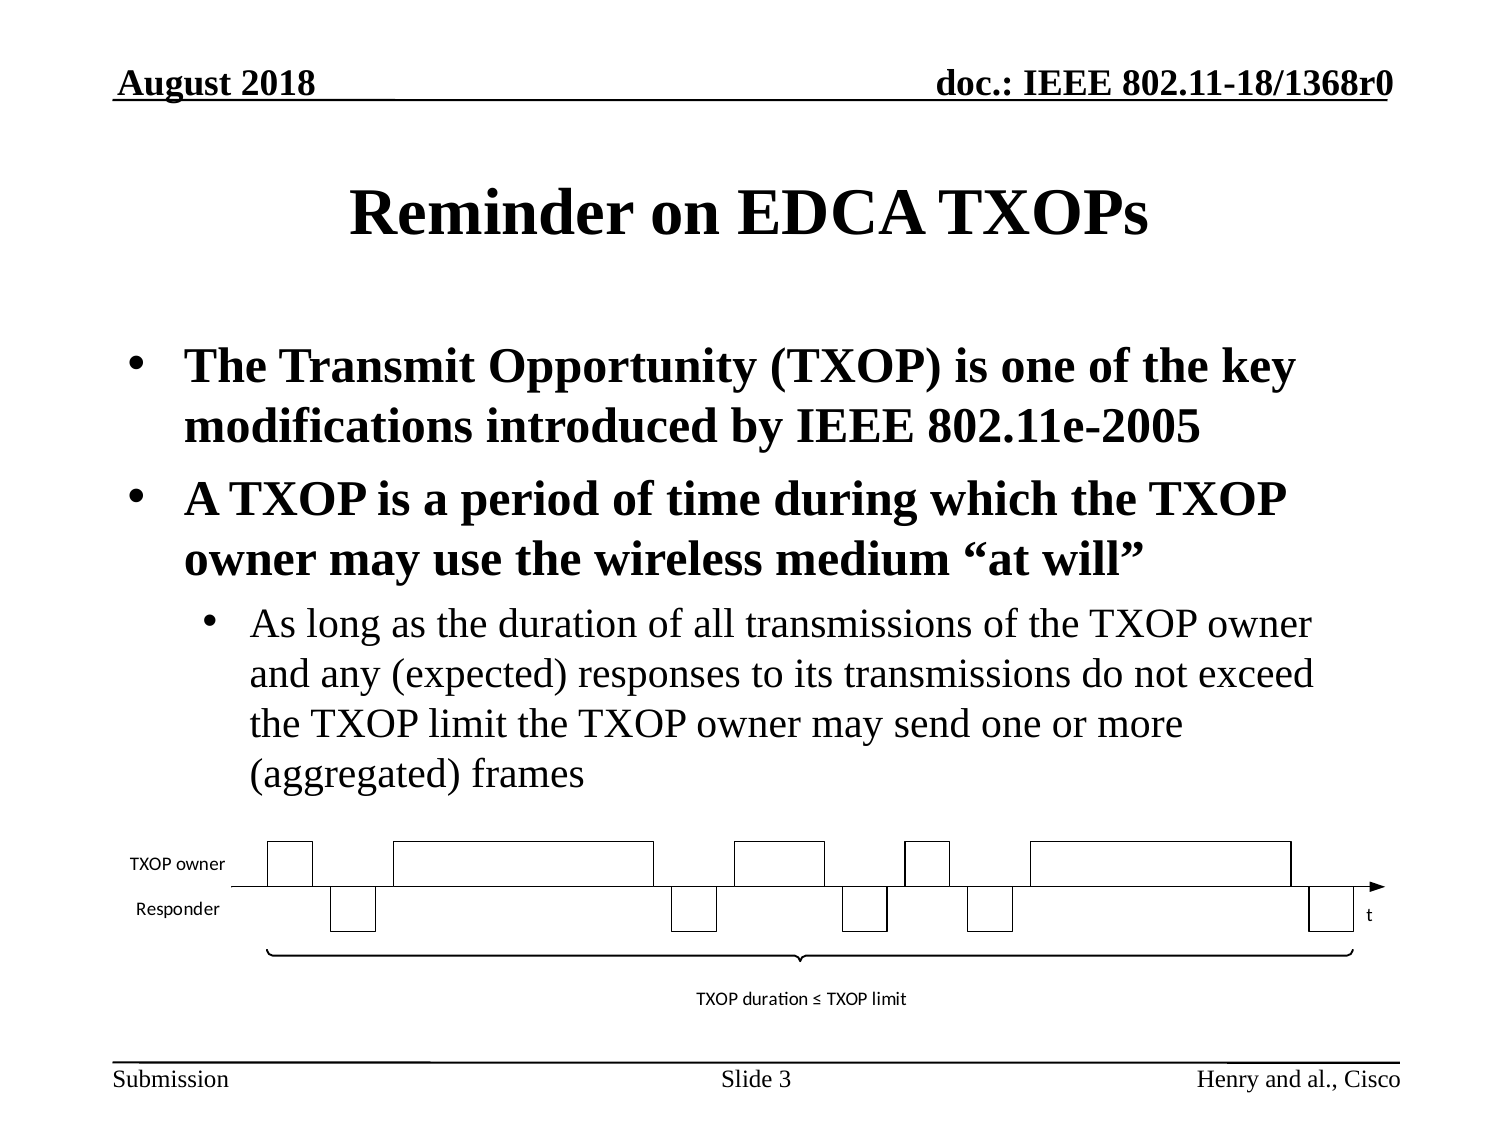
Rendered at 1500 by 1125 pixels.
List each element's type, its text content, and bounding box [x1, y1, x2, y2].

footer Henry and al., Cisco [1007, 1061, 1402, 1093]
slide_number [116, 58, 507, 104]
title Reminder on EDCA TXOPs [112, 111, 1388, 303]
list The Transmit Opportunity (TXOP) is one of the key modifications introduced by IEEE 802.11e-2005 A TXOP is a period of time during which the TXOP owner may use the wireless medium “at will” As long as the duration of all transmissions of the TXOP owner and any (expected) responses to its transmissions do not exceed the TXOP limit the TXOP owner may send one or more (aggregated) frames [112, 324, 1388, 838]
slide_number Slide 3 [712, 1061, 800, 1123]
picture [112, 838, 1402, 1024]
